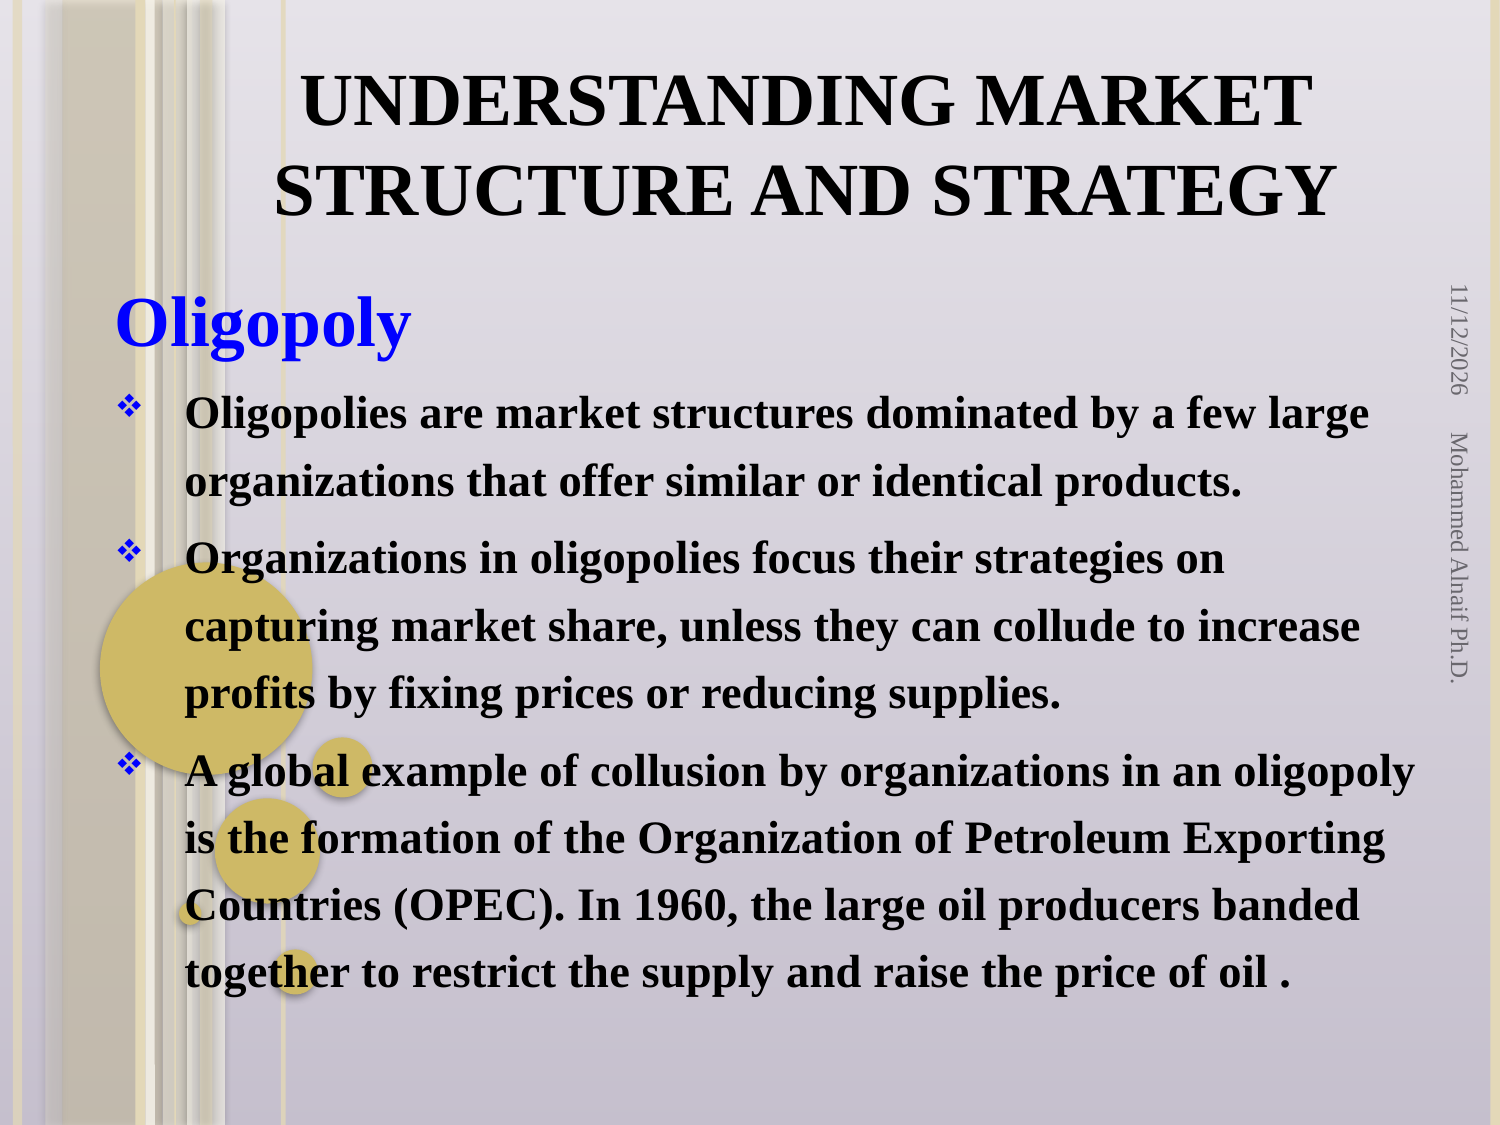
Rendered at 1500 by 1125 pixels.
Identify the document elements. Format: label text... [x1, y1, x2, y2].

title Understanding Market Structure and Strategy [162, 37, 1430, 238]
subtitle Oligopoly Oligopolies are market structures dominated by a few large organizations that offer similar or identical products. Organizations in oligopolies focus their strategies on capturing market share, unless they can collude to increase profits by fixing prices or reducing supplies. A global example of collusion by organizations in an oligopoly is the formation of the Organization of Petroleum Exporting Countries (OPEC). In 1960, the large oil producers banded together to restrict the supply and raise the price of oil . [99, 249, 1440, 1075]
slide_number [1430, 36, 1493, 412]
footer Mohammed Alnaif Ph.D. [1429, 417, 1493, 1018]
